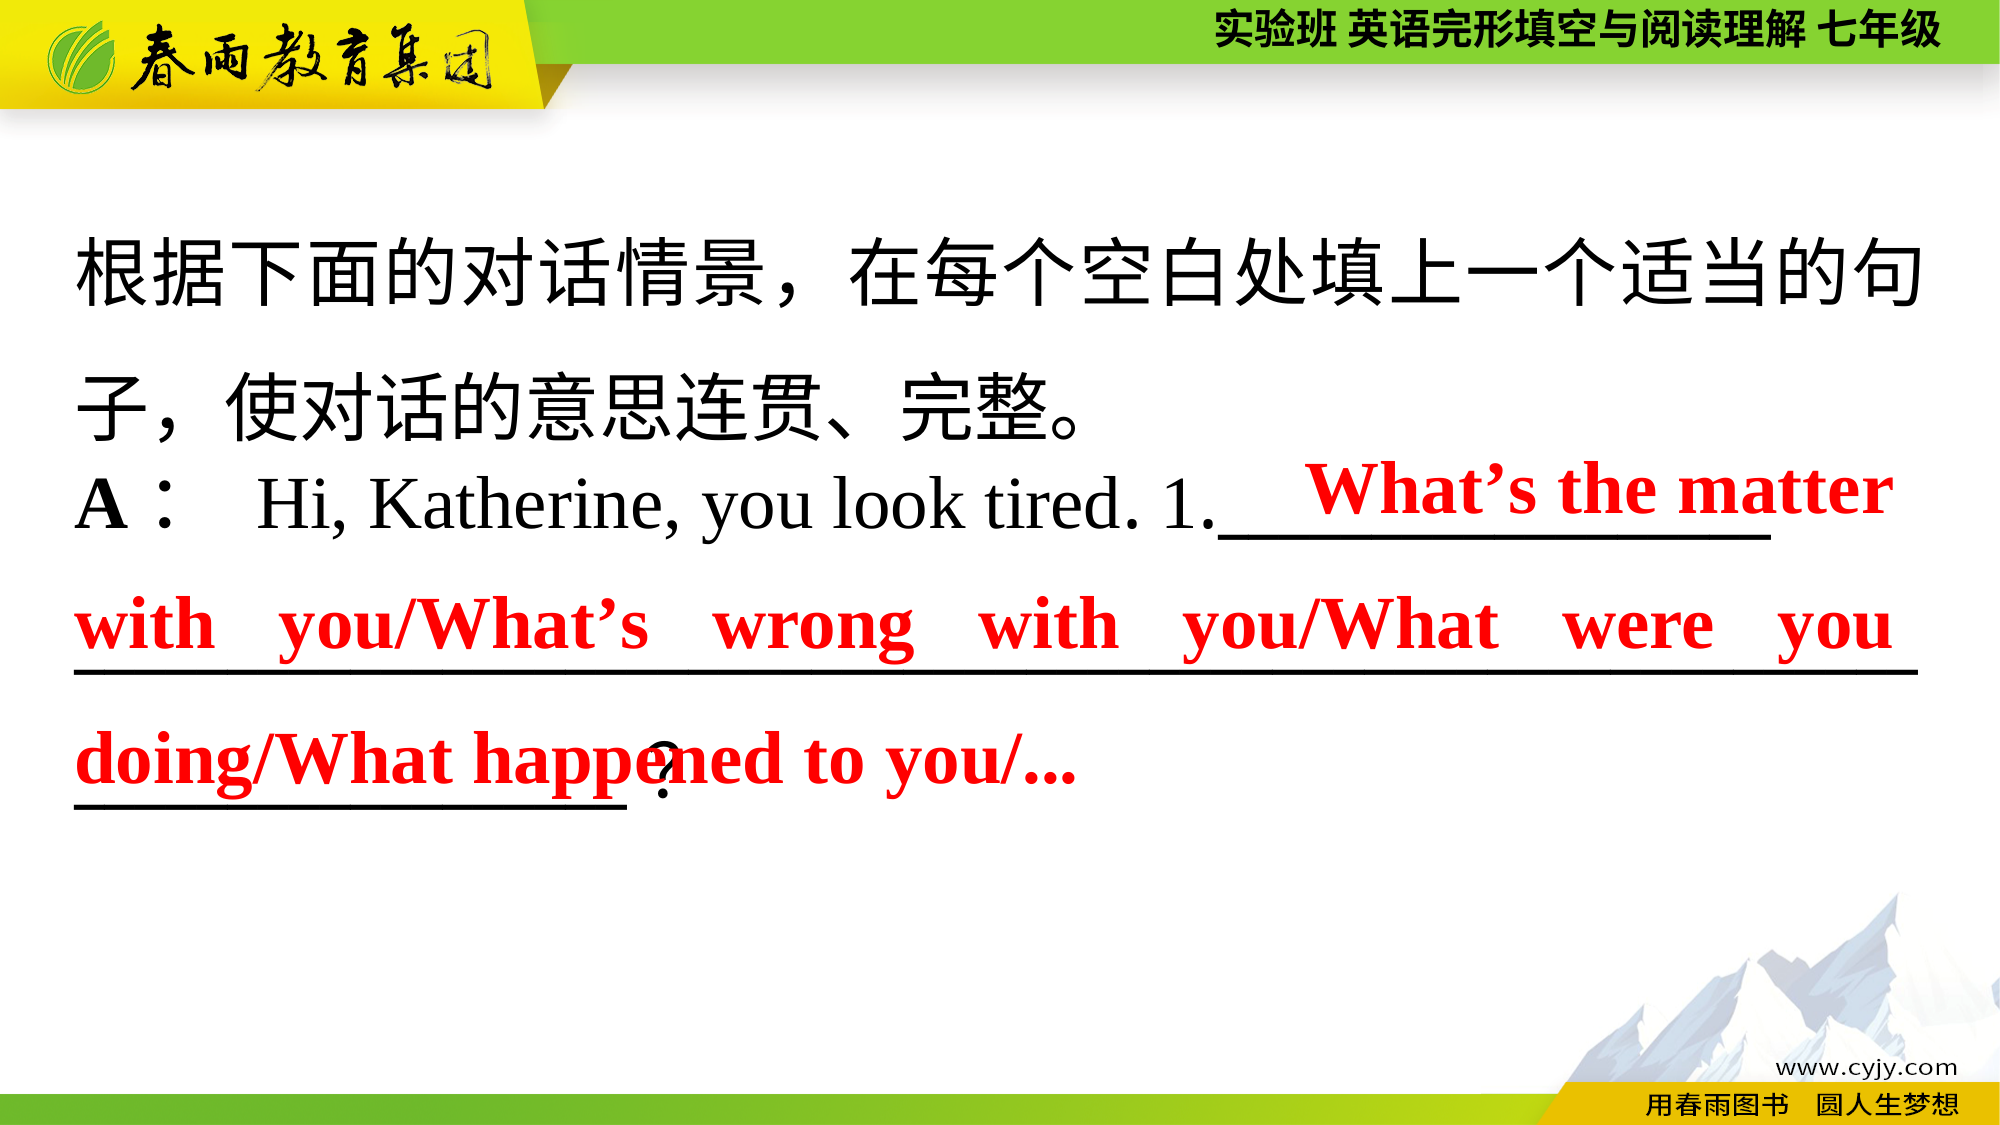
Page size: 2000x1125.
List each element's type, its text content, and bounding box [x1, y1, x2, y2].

picture [0, 0, 2000, 1125]
list 根据下面的对话情景，在每个空白处填上一个适当的句子，使对话的意思连贯、完整。 [59, 172, 1944, 401]
text_box A： Hi, Katherine, you look tired. 1.__________________ ______________________________________________________________________________？ [59, 401, 1944, 822]
text_box What’s the matter with you/What’s wrong with you/What were you doing/What happened to you/... [59, 385, 1910, 806]
